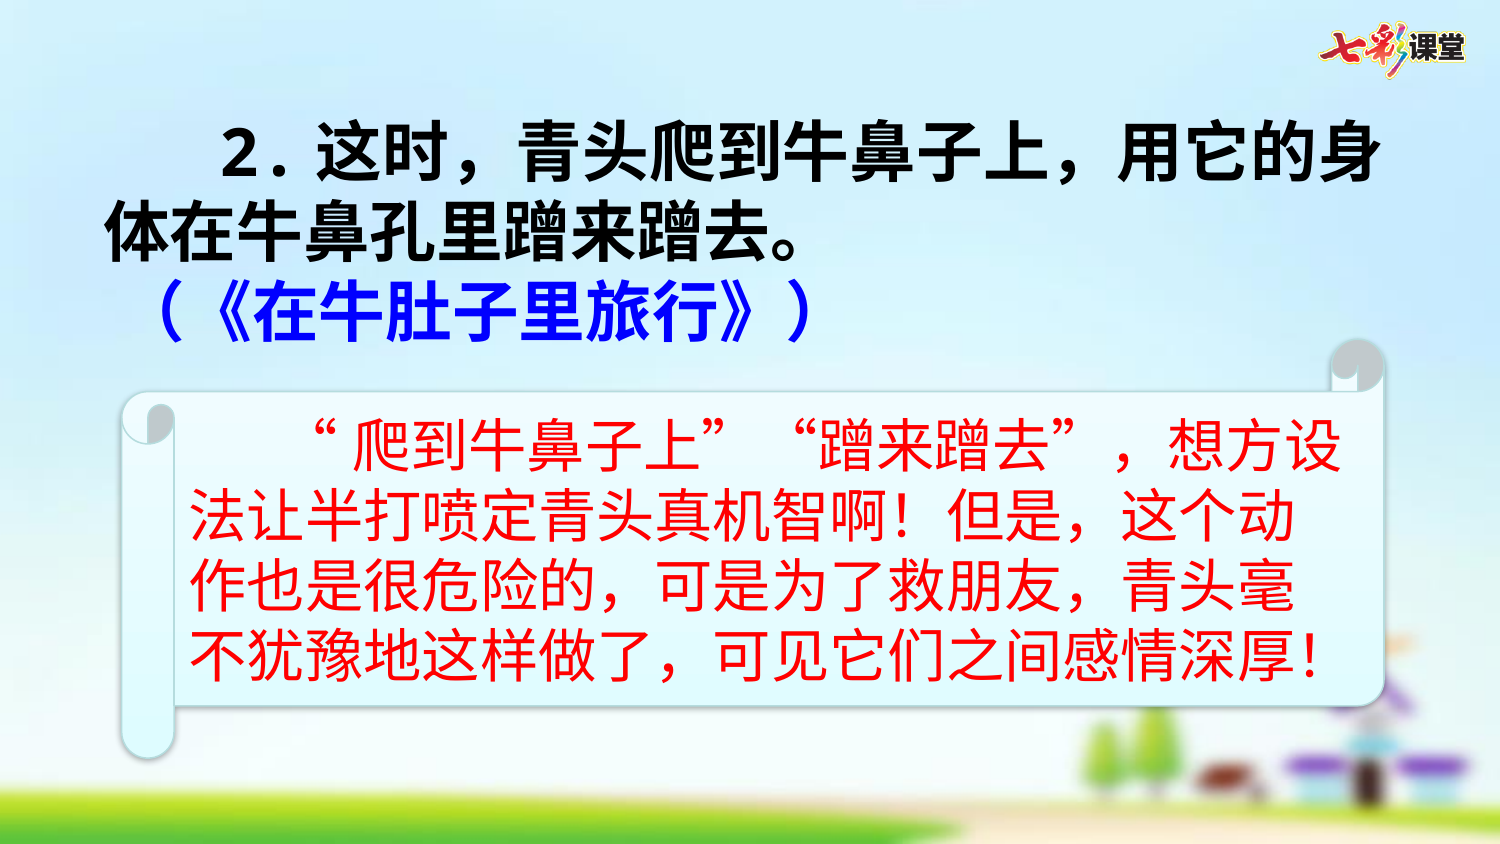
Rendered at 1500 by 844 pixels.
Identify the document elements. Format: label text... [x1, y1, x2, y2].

text_box 2.这时，青头爬到牛鼻子上，用它的身体在牛鼻孔里蹭来蹭去。 （《在牛肚子里旅行》） [88, 102, 1408, 358]
text_box “爬到牛鼻子上”“蹭来蹭去”，想方设法让半打喷定青头真机智啊！但是，这个动作也是很危险的，可是为了救朋友，青头毫不犹豫地这样做了，可见它们之间感情深厚！ [120, 338, 1385, 759]
picture [0, 0, 1500, 844]
